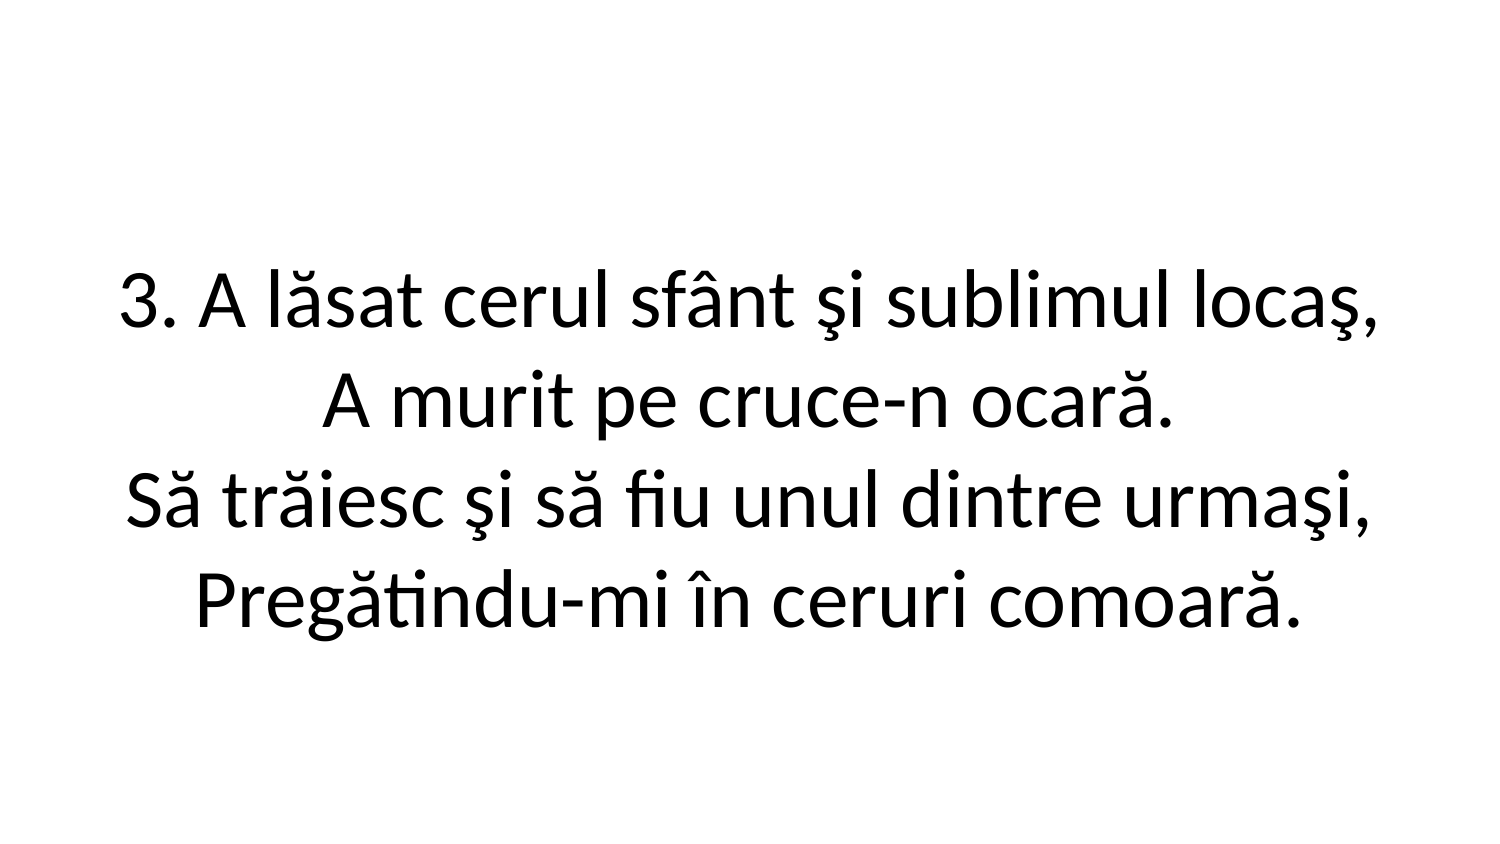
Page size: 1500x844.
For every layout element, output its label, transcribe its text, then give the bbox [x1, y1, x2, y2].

text_box 3. A lăsat cerul sfânt şi sublimul locaş, A murit pe cruce-n ocară. Să trăiesc şi să fiu unul dintre urmaşi, Pregătindu-mi în ceruri comoară. [102, 192, 1398, 652]
